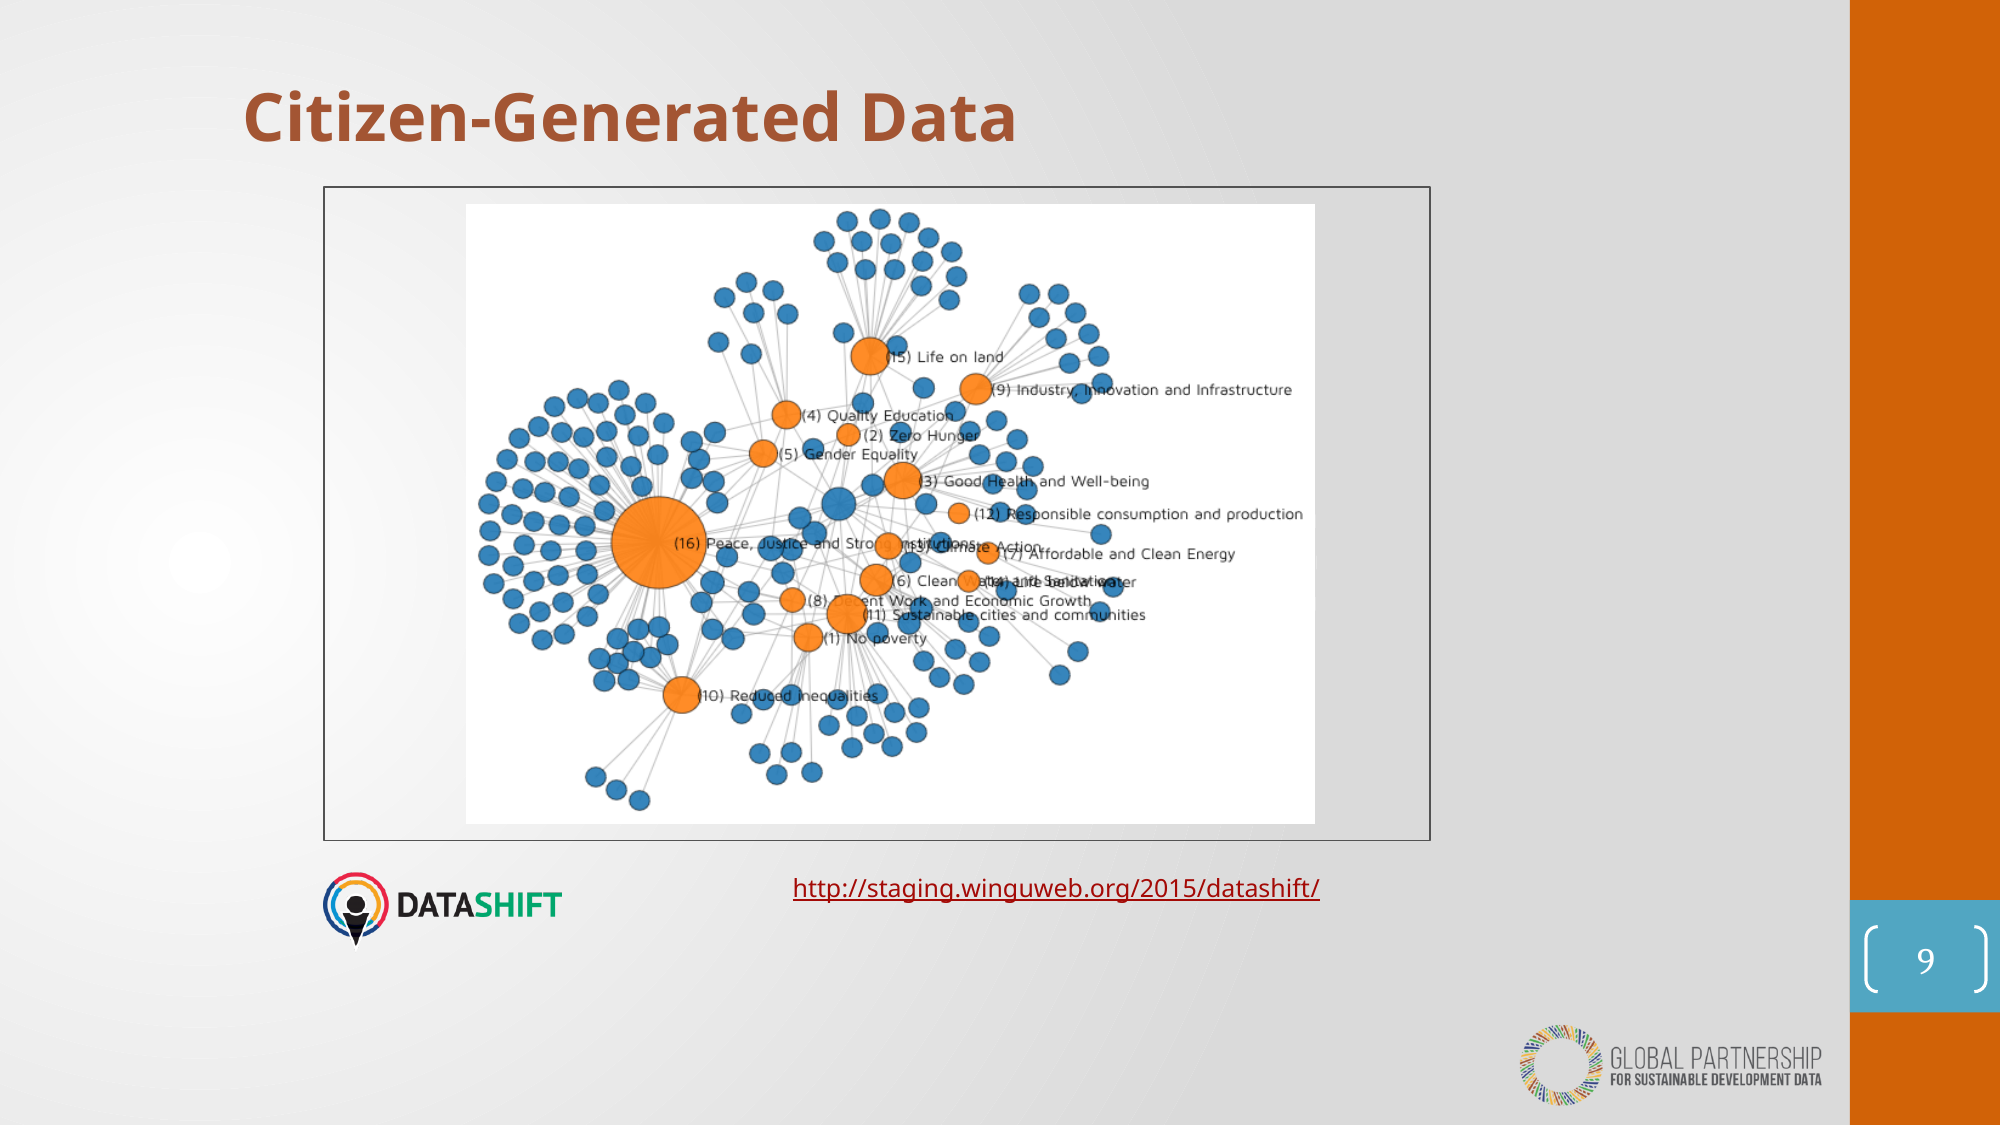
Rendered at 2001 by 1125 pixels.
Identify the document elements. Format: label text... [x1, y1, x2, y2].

text_box Citizen-Generated Data [227, 67, 1526, 163]
text_box [323, 187, 1431, 841]
text_box 9 [1865, 926, 1987, 992]
picture [465, 203, 1315, 824]
text_box http://staging.winguweb.org/2015/datashift/ [777, 864, 1431, 926]
picture [1518, 1023, 1823, 1107]
picture [323, 864, 562, 962]
